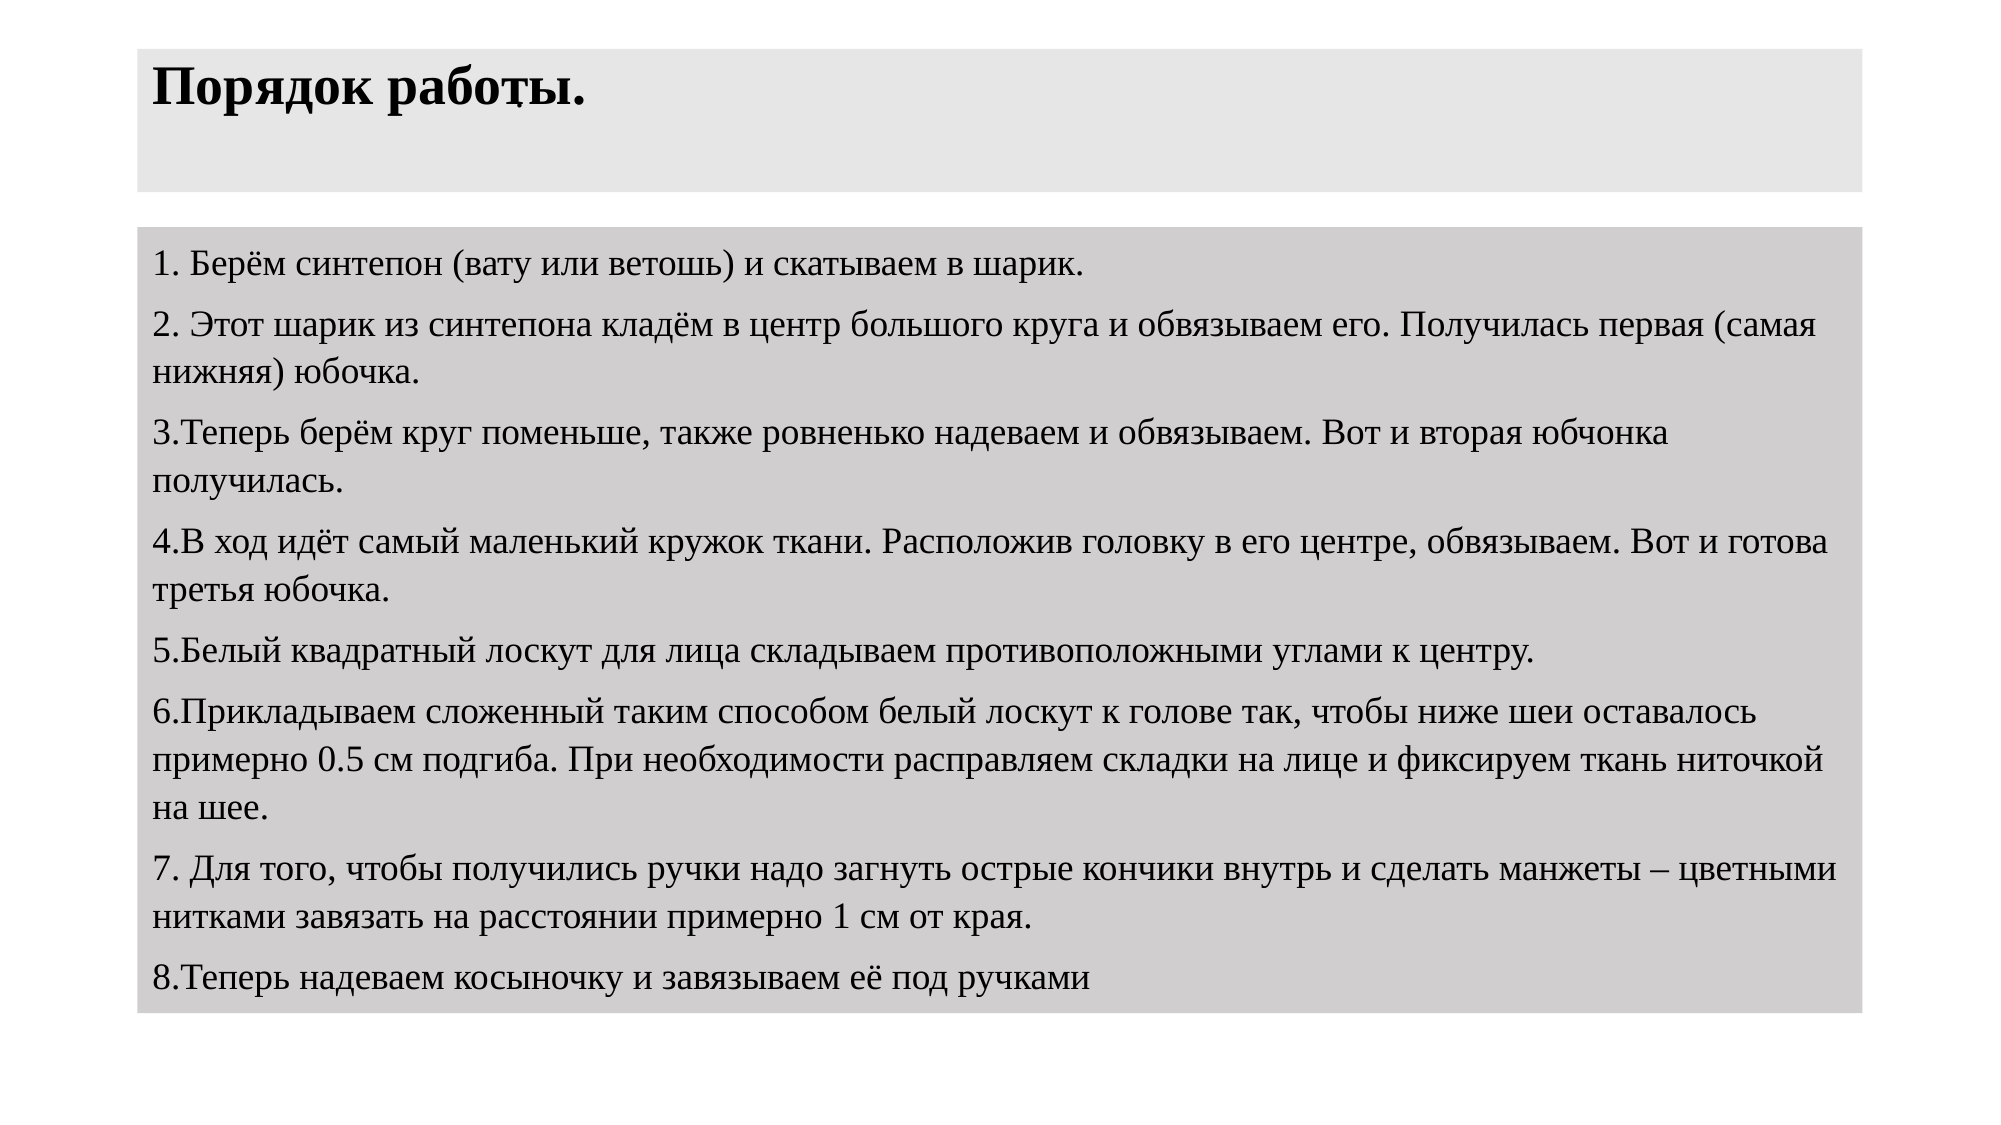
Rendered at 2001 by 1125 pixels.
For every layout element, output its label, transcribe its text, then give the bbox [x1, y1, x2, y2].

list 1. Берём синтепон (вату или ветошь) и скатываем в шарик. 2. Этот шарик из синтепона кладём в центр большого круга и обвязываем его. Получилась первая (самая нижняя) юбочка. 3.Теперь берём круг поменьше, также ровненько надеваем и обвязываем. Вот и вторая юбчонка получилась. 4.В ход идёт самый маленький кружок ткани. Расположив головку в его центре, обвязываем. Вот и готова третья юбочка. 5.Белый квадратный лоскут для лица складываем противоположными углами к центру. 6.Прикладываем сложенный таким способом белый лоскут к голове так, чтобы ниже шеи оставалось примерно 0.5 см подгиба. При необходимости расправляем складки на лице и фиксируем ткань ниточкой на шее. 7. Для того, чтобы получились ручки надо загнуть острые кончики внутрь и сделать манжеты – цветными нитками завязать на расстоянии примерно 1 см от края. 8.Теперь надеваем косыночку и завязываем её под ручками [137, 227, 1863, 1014]
title Порядок работы. [137, 48, 1863, 193]
text_box . [500, 59, 1500, 123]
